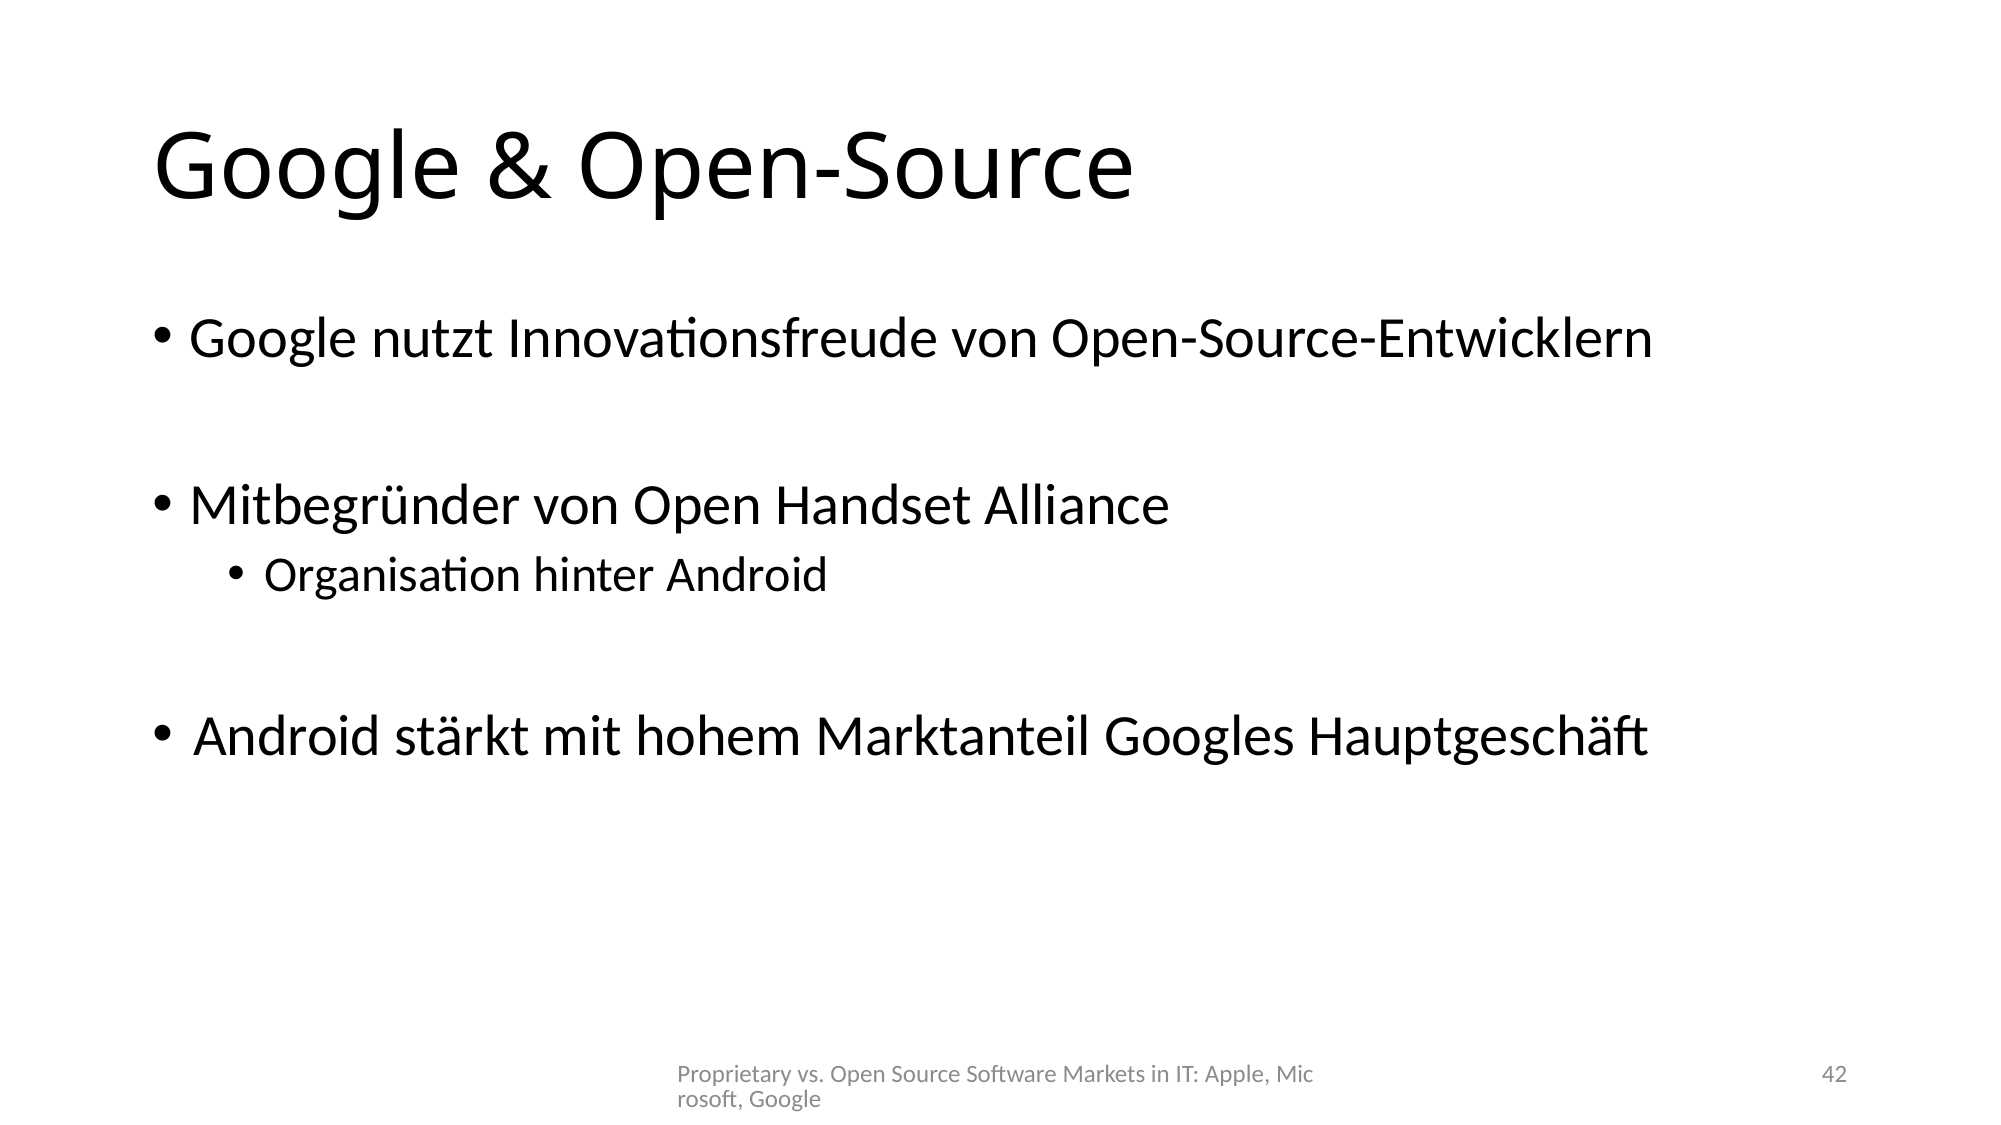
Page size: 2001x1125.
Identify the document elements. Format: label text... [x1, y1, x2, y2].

footer Proprietary vs. Open Source Software Markets in IT: Apple, Microsoft, Google [662, 1042, 1338, 1103]
title Google & Open-Source [137, 59, 1863, 278]
slide_number 42 [1412, 1042, 1863, 1103]
list Google nutzt Innovationsfreude von Open-Source-Entwicklern Mitbegründer von Open Handset Alliance Organisation hinter Android Android stärkt mit hohem Marktanteil Googles Hauptgeschäft [137, 299, 1863, 1014]
